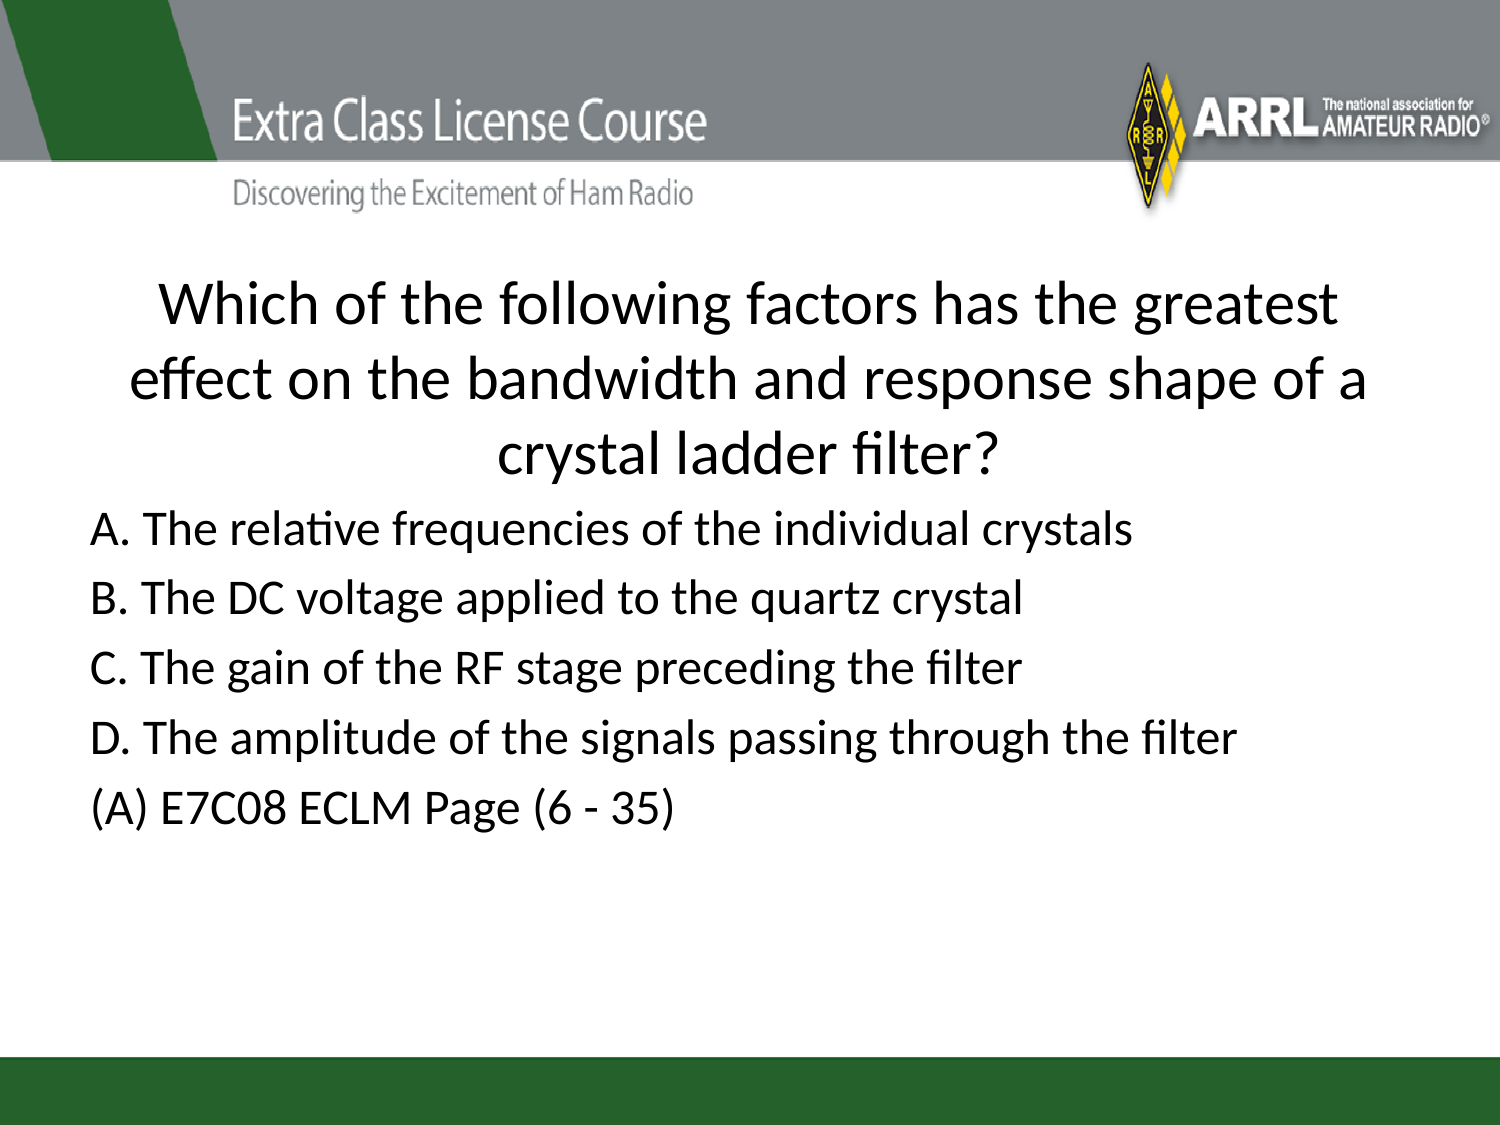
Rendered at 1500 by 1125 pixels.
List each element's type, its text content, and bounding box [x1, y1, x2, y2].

title Which of the following factors has the greatest effect on the bandwidth and response shape of a crystal ladder filter? [75, 254, 1425, 435]
list A. The relative frequencies of the individual crystals B. The DC voltage applied to the quartz crystal C. The gain of the RF stage preceding the filter D. The amplitude of the signals passing through the filter (A) E7C08 ECLM Page (6 - 35) [75, 487, 1425, 1005]
picture [0, 0, 1500, 1125]
